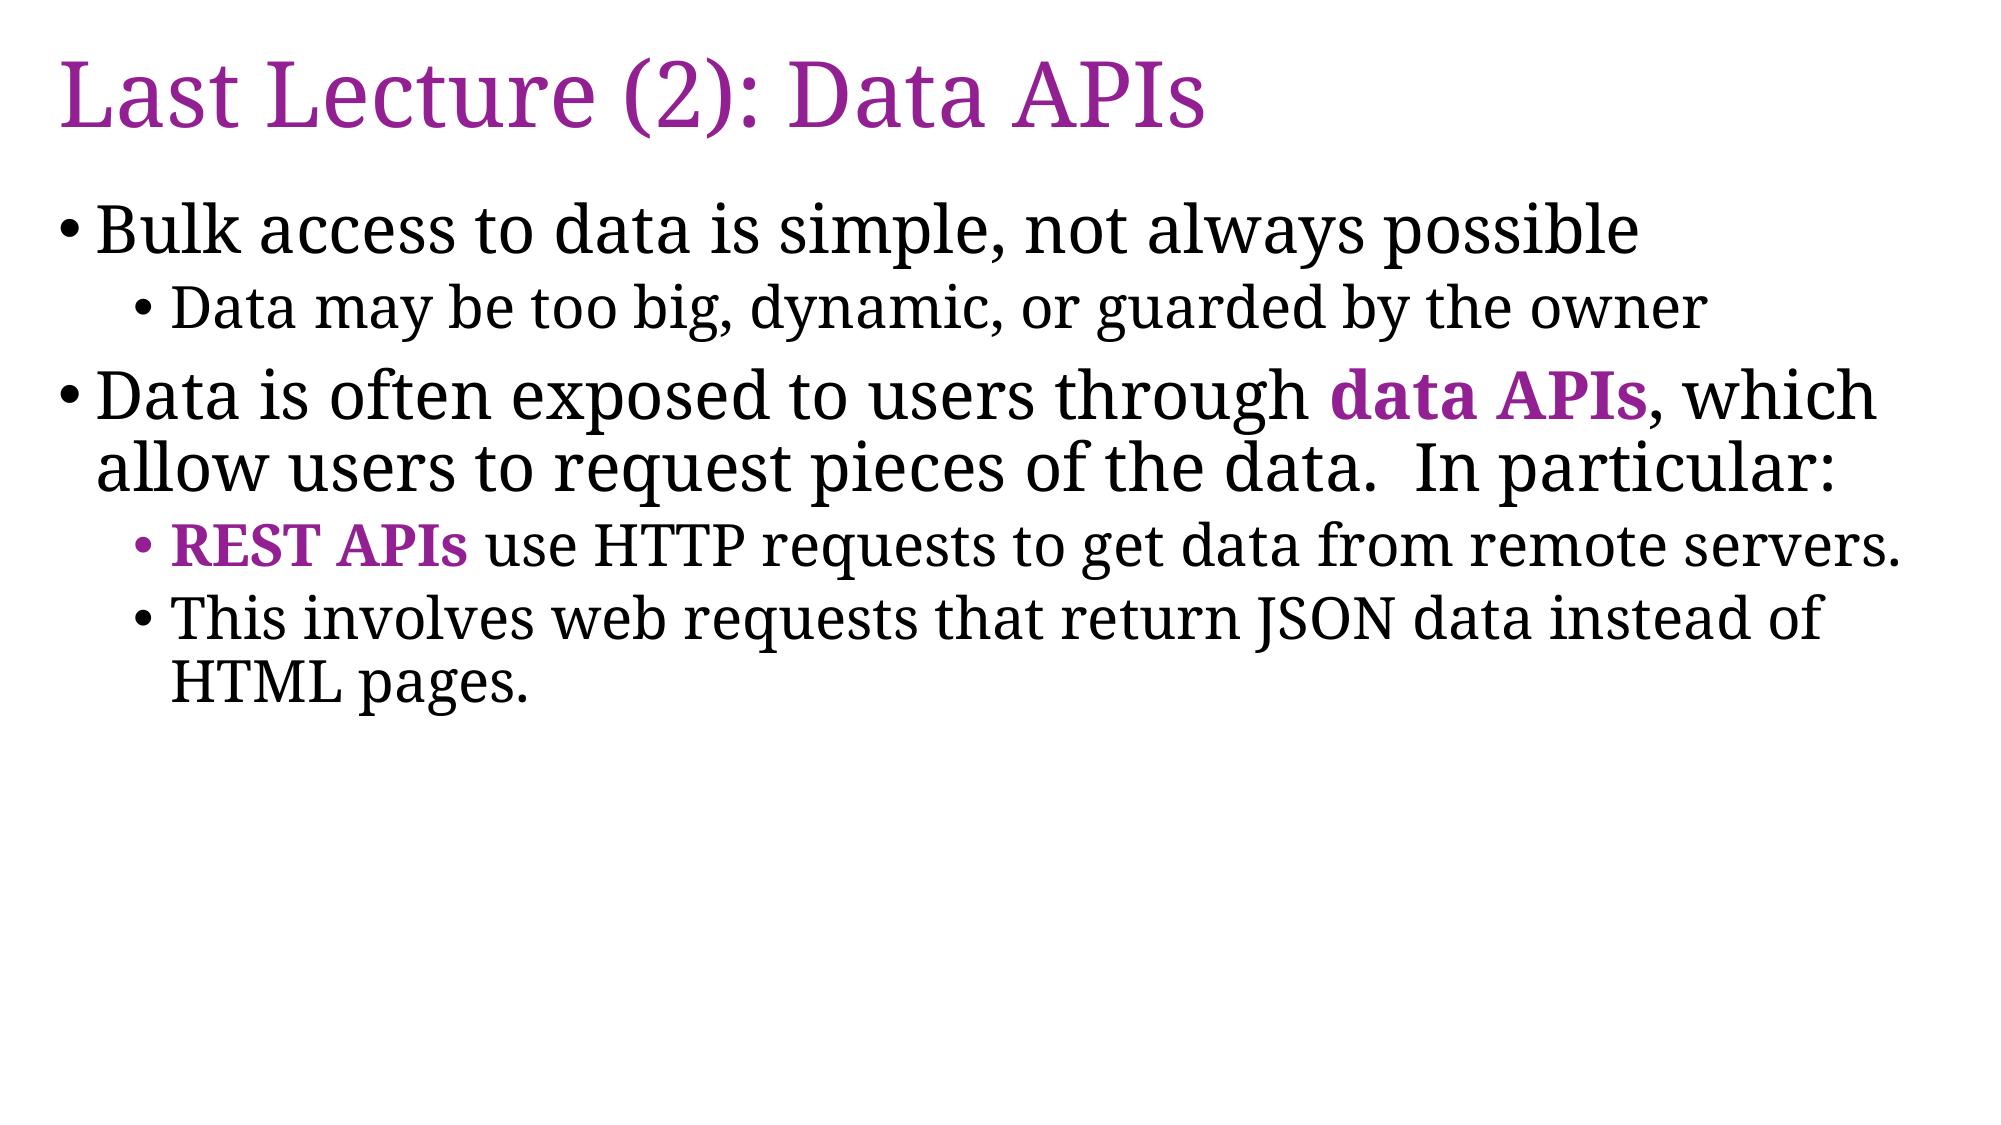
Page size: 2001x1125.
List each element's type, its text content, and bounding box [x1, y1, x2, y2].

list Bulk access to data is simple, not always possible Data may be too big, dynamic, or guarded by the owner Data is often exposed to users through data APIs, which allow users to request pieces of the data. In particular: REST APIs use HTTP requests to get data from remote servers. This involves web requests that return JSON data instead of HTML pages. [43, 188, 1953, 1106]
title Last Lecture (2): Data APIs [43, 25, 1953, 171]
